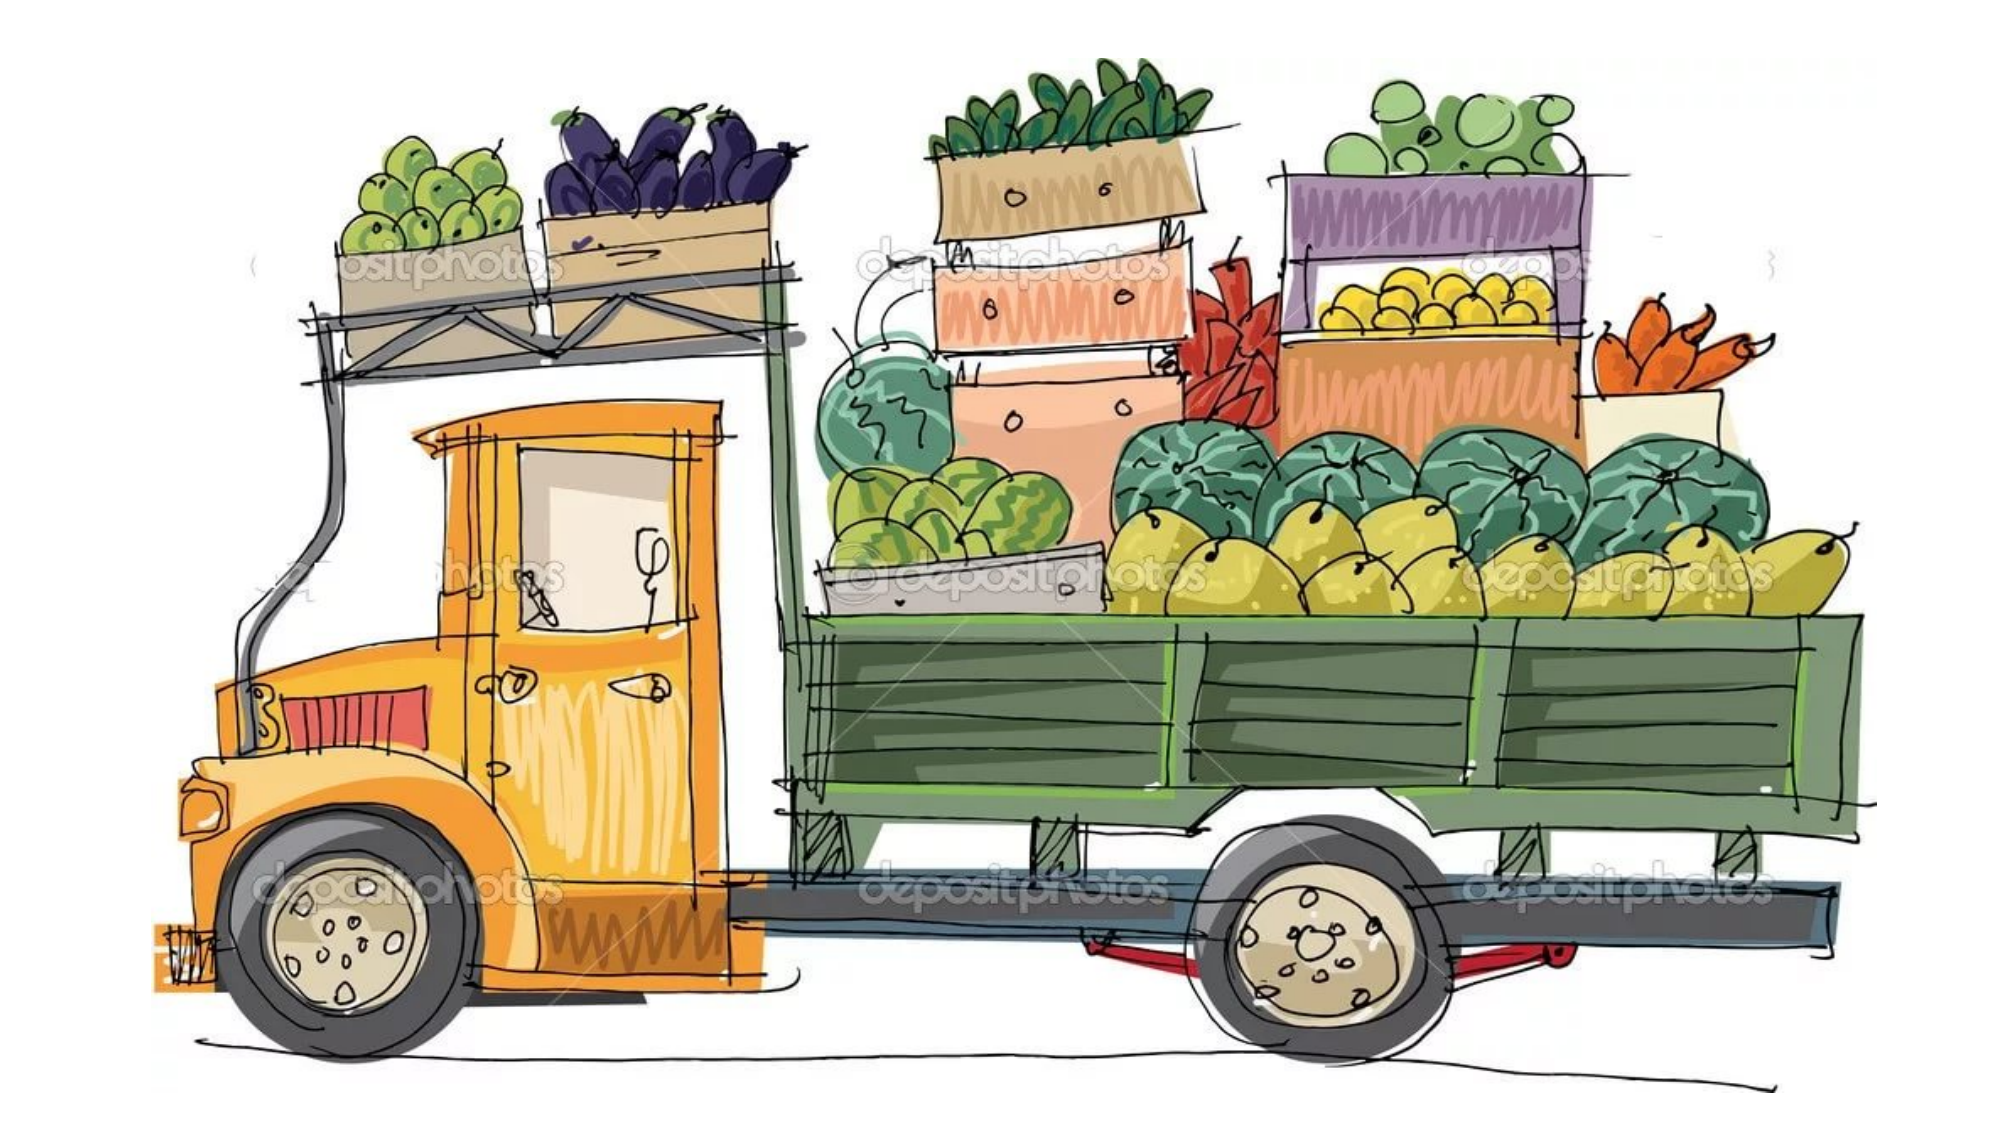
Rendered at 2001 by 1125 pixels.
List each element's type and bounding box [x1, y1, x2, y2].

picture [151, 58, 1877, 1093]
